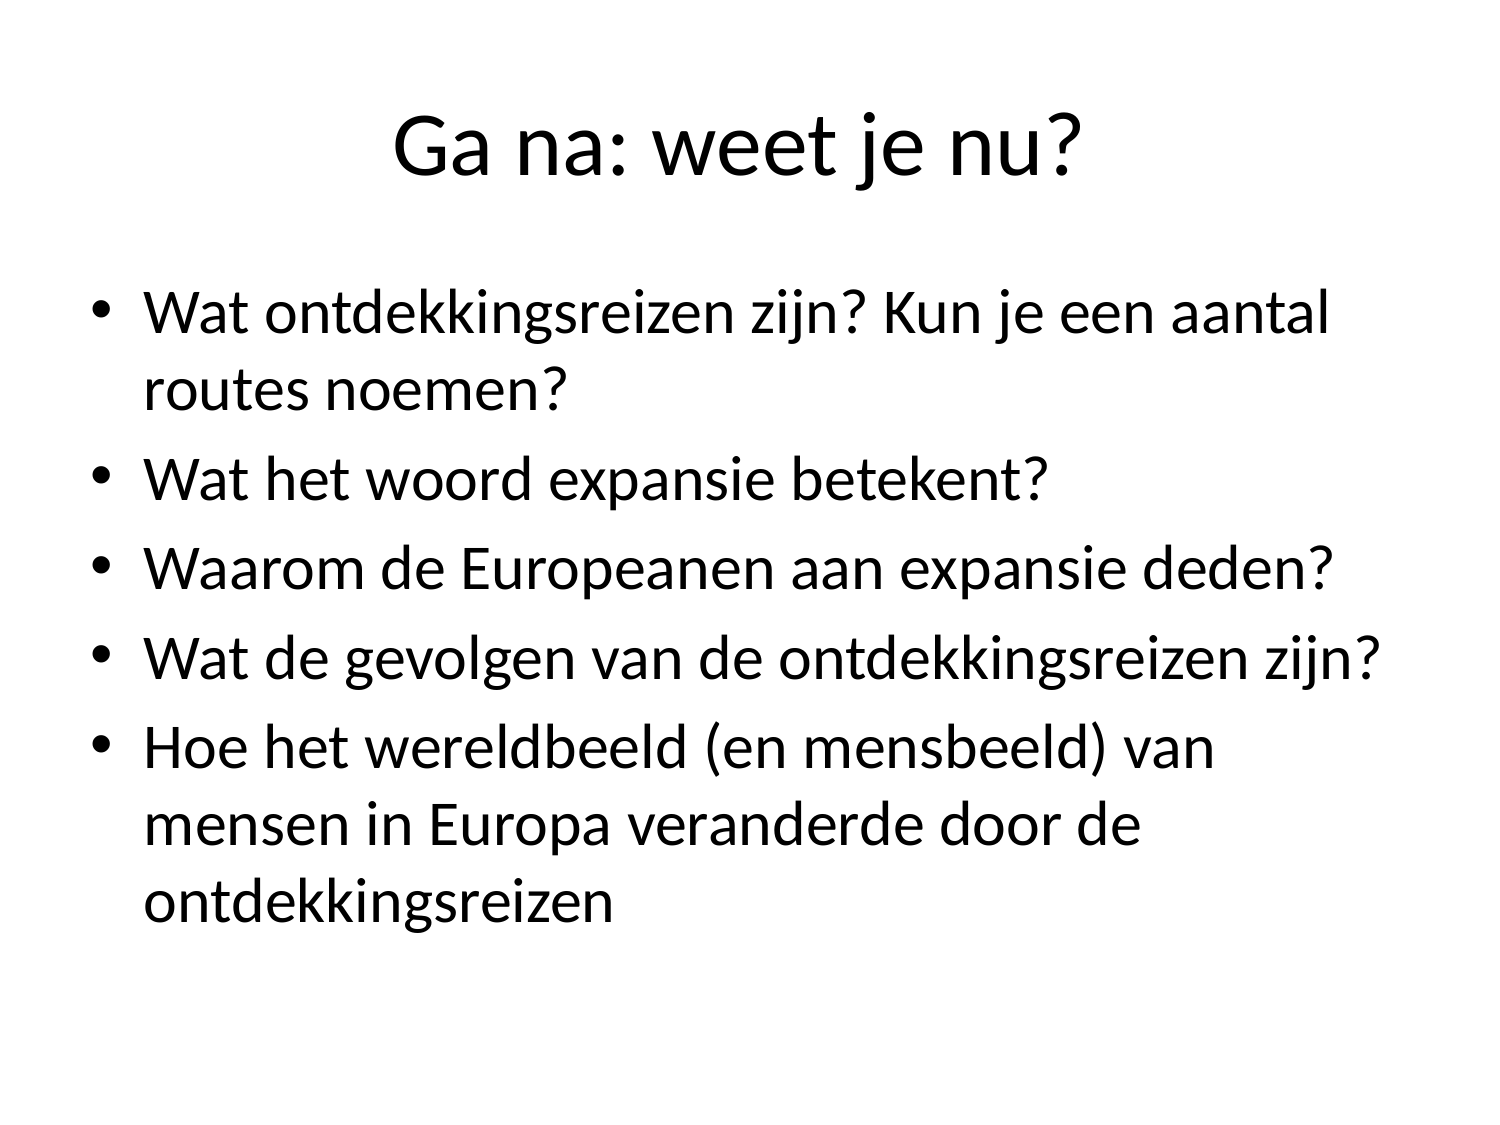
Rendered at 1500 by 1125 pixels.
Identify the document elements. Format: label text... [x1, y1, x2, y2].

title Ga na: weet je nu? [75, 45, 1425, 233]
list Wat ontdekkingsreizen zijn? Kun je een aantal routes noemen? Wat het woord expansie betekent? Waarom de Europeanen aan expansie deden? Wat de gevolgen van de ontdekkingsreizen zijn? Hoe het wereldbeeld (en mensbeeld) van mensen in Europa veranderde door de ontdekkingsreizen [75, 262, 1425, 1005]
